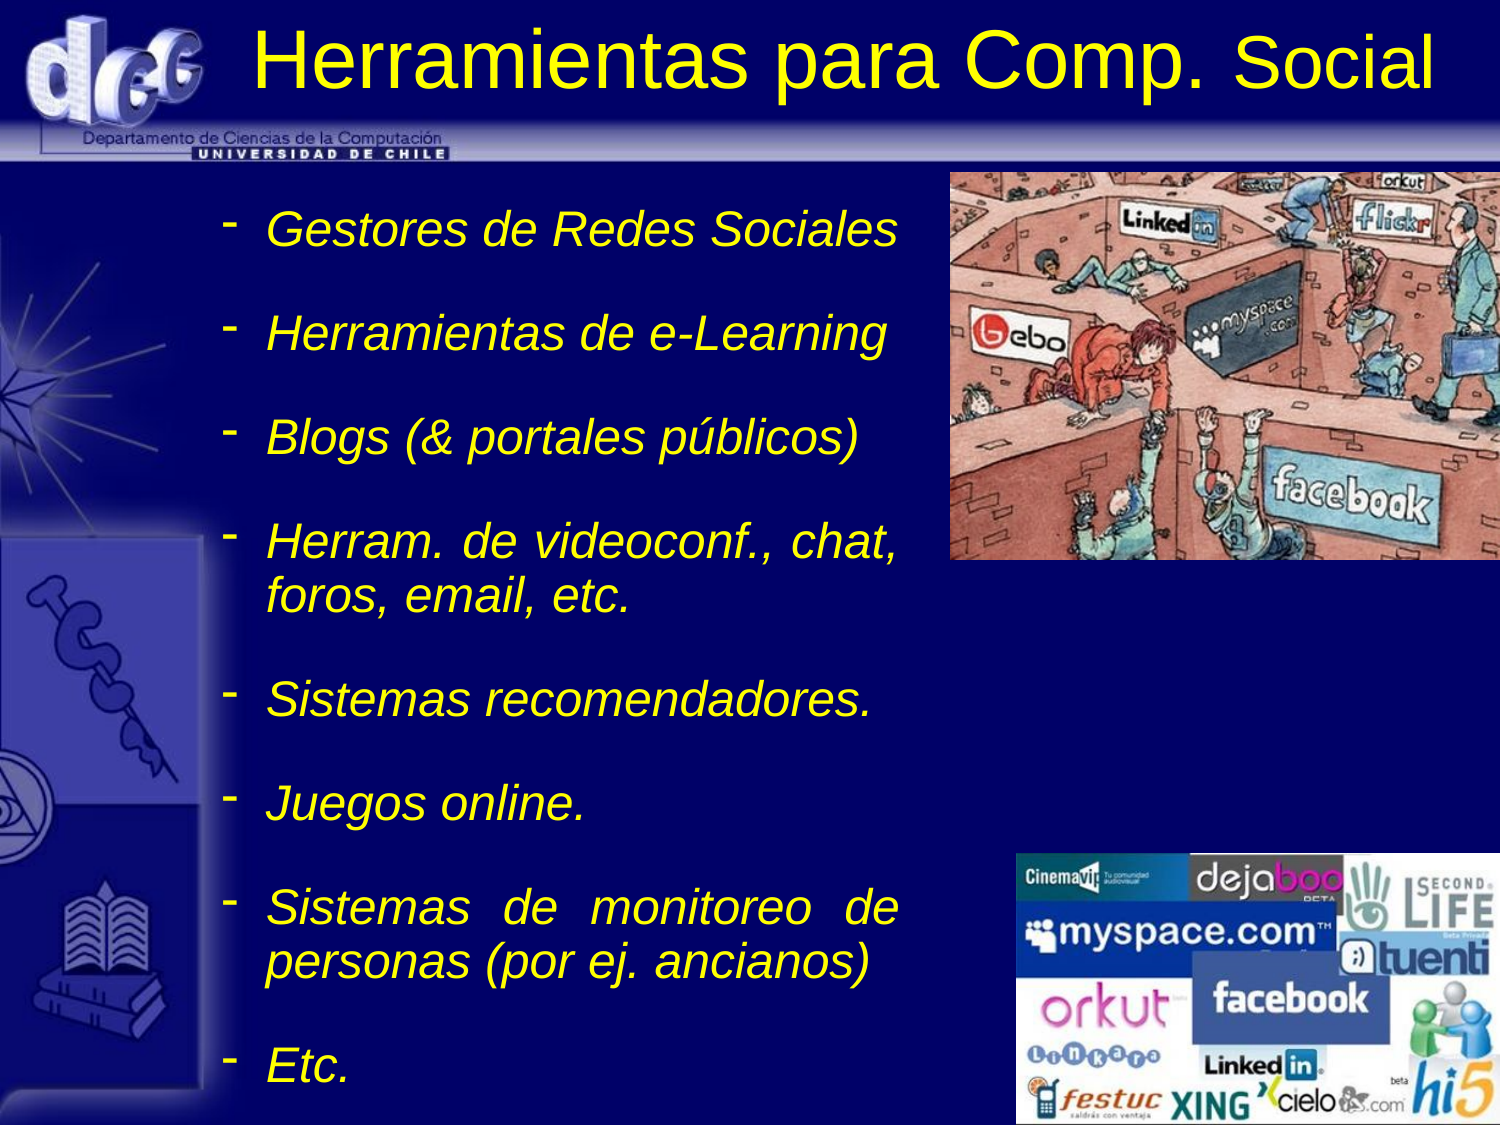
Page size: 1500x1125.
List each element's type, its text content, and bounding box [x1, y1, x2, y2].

title Herramientas para Comp. Social [206, 0, 1482, 147]
list Gestores de Redes Sociales Herramientas de e-Learning Blogs (& portales públicos) Herram. de videoconf., chat, foros, email, etc. Sistemas recomendadores. Juegos online. Sistemas de monitoreo de personas (por ej. ancianos) Etc. [206, 196, 916, 996]
picture [0, 0, 1500, 1125]
